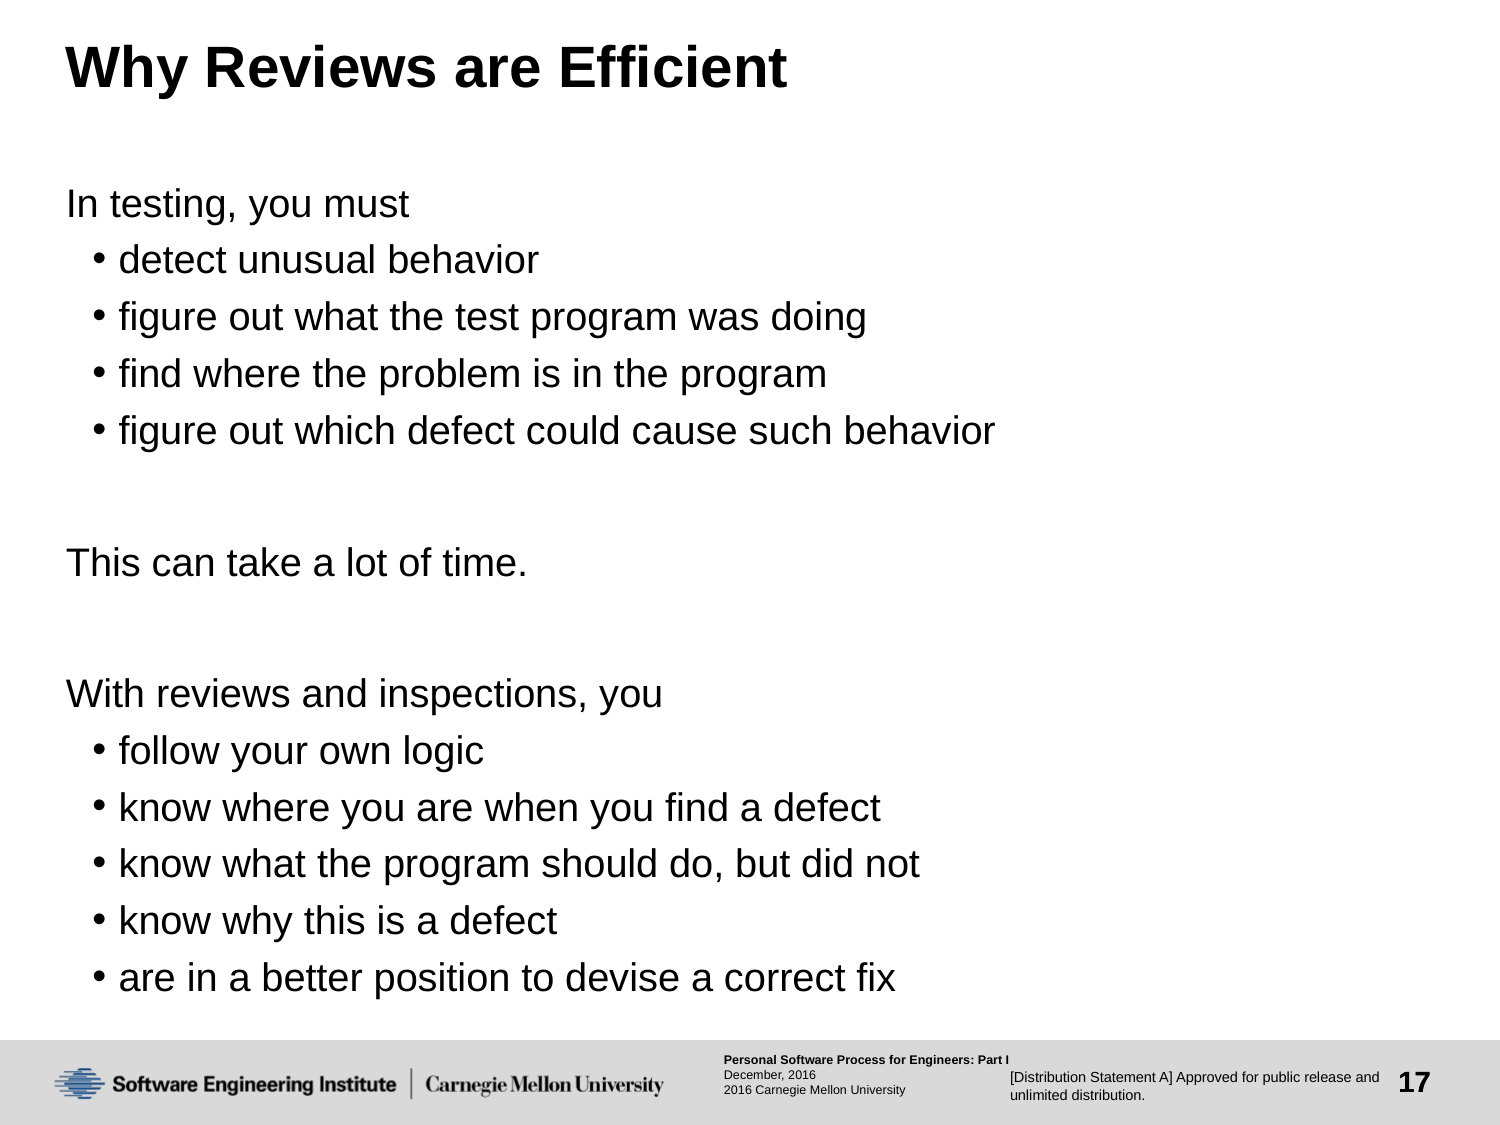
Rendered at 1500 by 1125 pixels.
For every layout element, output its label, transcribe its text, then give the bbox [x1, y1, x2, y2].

title Why Reviews are Efficient [65, 37, 1313, 148]
picture [46, 1061, 673, 1104]
list In testing, you must detect unusual behavior figure out what the test program was doing find where the problem is in the program figure out which defect could cause such behavior This can take a lot of time. With reviews and inspections, you follow your own logic know where you are when you find a defect know what the program should do, but did not know why this is a defect are in a better position to devise a correct fix [65, 177, 1431, 1000]
